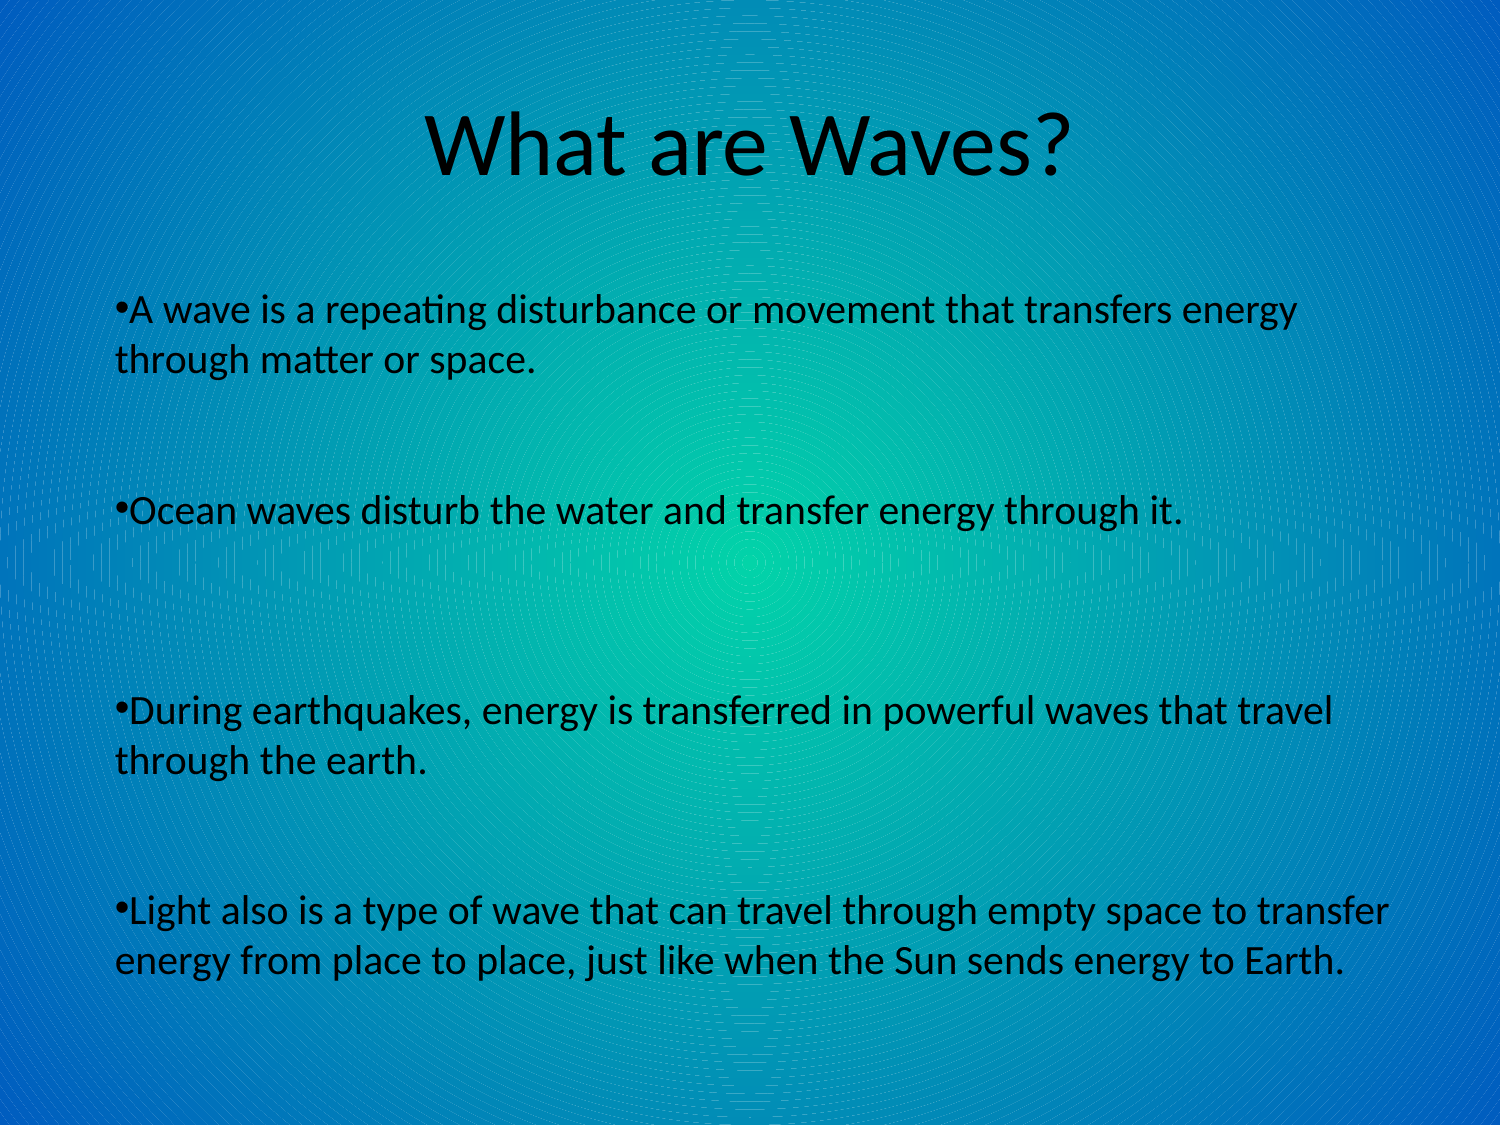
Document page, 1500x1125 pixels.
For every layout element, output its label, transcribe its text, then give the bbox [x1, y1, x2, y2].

title What are Waves? [75, 45, 1425, 233]
text_box A wave is a repeating disturbance or movement that transfers energy through matter or space. Ocean waves disturb the water and transfer energy through it. During earthquakes, energy is transferred in powerful waves that travel through the earth. Light also is a type of wave that can travel through empty space to transfer energy from place to place, just like when the Sun sends energy to Earth. [99, 274, 1425, 990]
